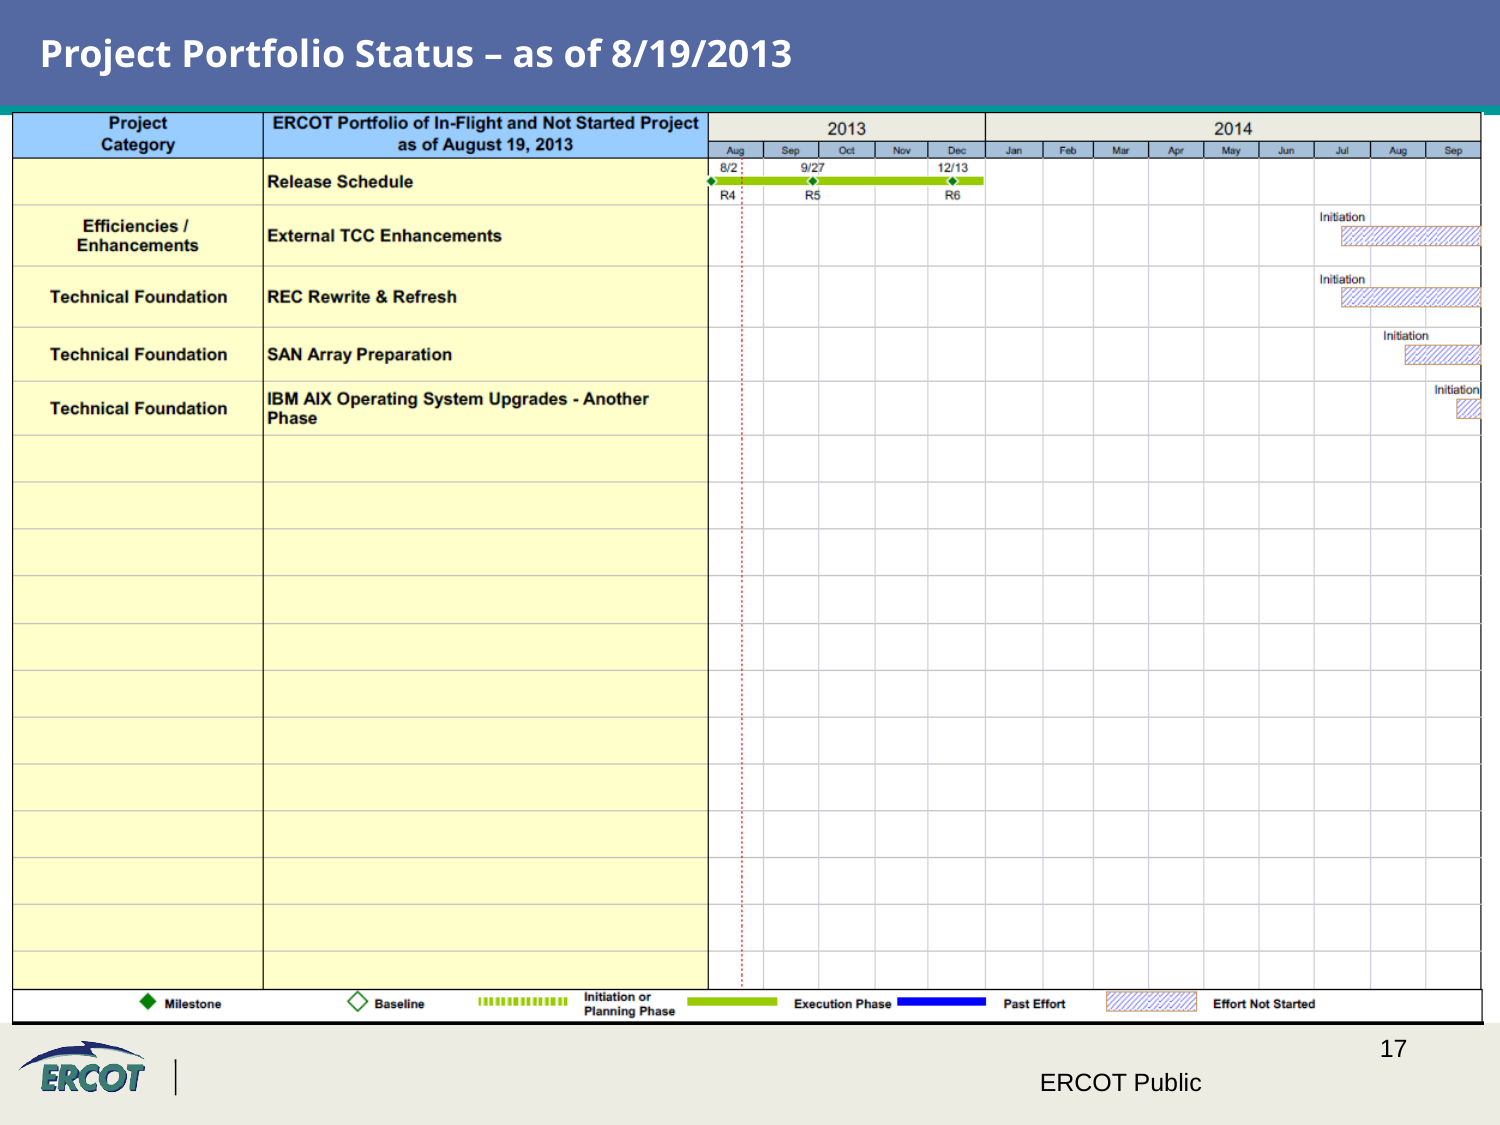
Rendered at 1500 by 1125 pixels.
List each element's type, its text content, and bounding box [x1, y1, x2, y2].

text_box Project Portfolio Status – as of 8/19/2013 [24, 30, 1163, 106]
picture [10, 1031, 151, 1111]
picture [12, 112, 1484, 1026]
footer ERCOT Public [1025, 1059, 1438, 1125]
